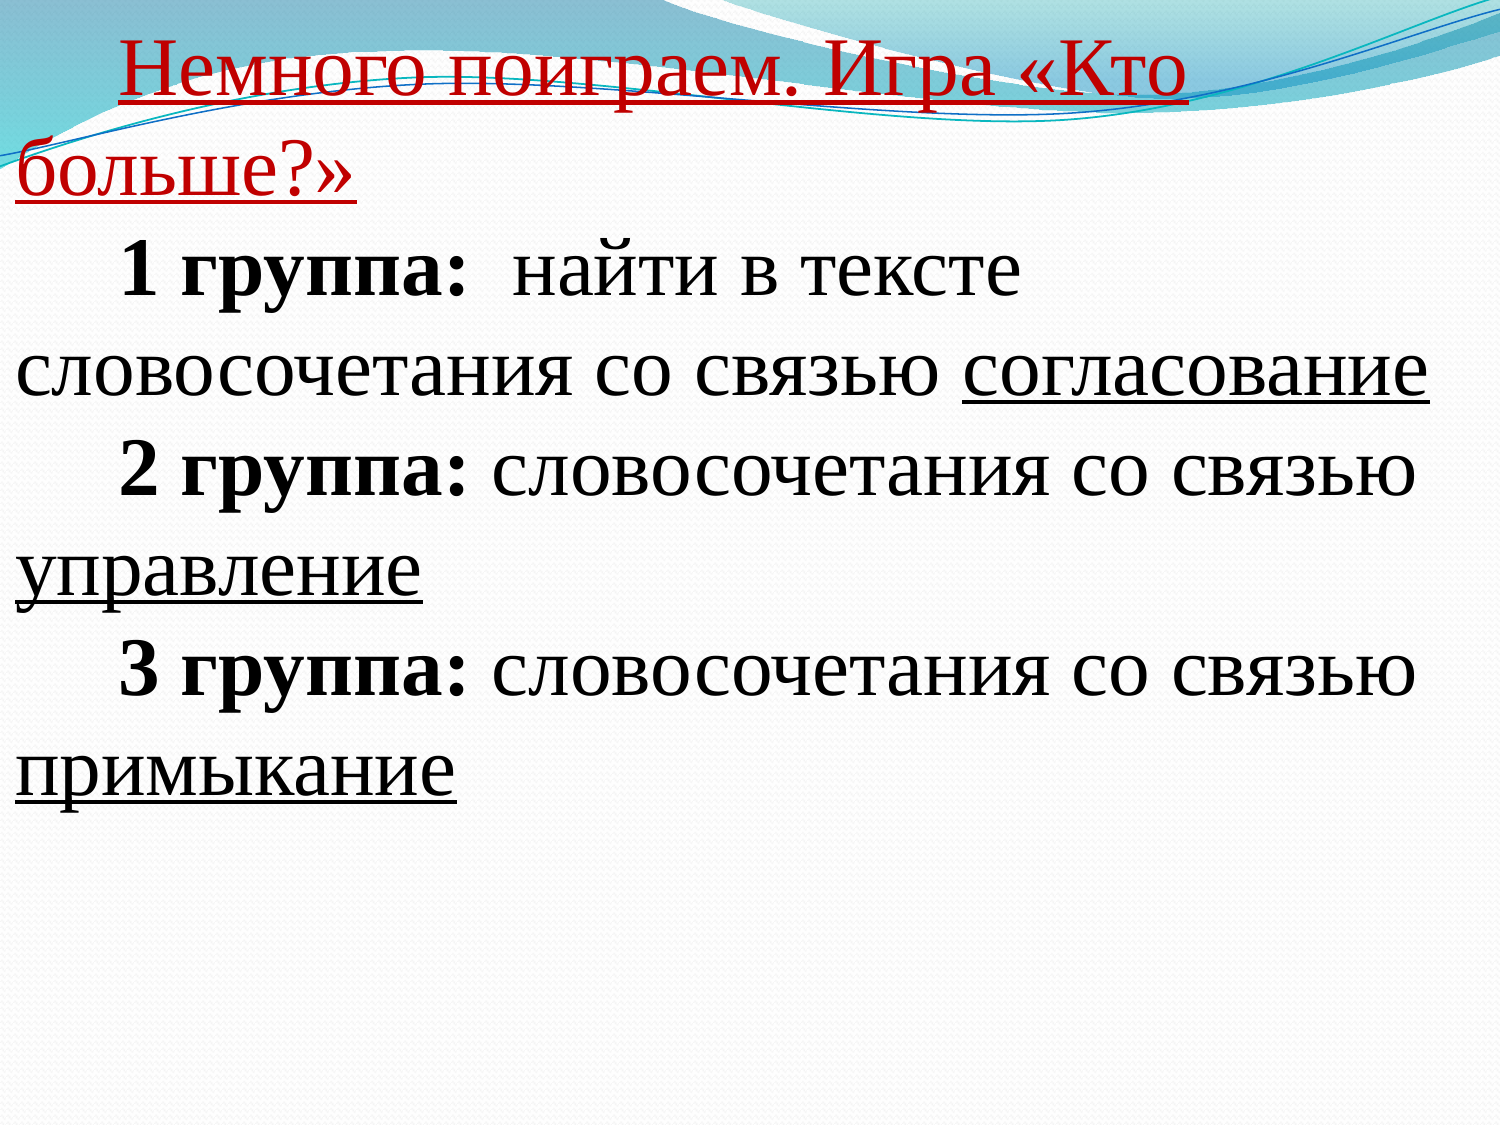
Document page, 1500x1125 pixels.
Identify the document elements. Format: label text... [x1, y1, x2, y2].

text_box Немного поиграем. Игра «Кто больше?» 1 группа: найти в тексте словосочетания со связью согласование 2 группа: словосочетания со связью управление 3 группа: словосочетания со связью примыкание [0, 4, 1500, 920]
